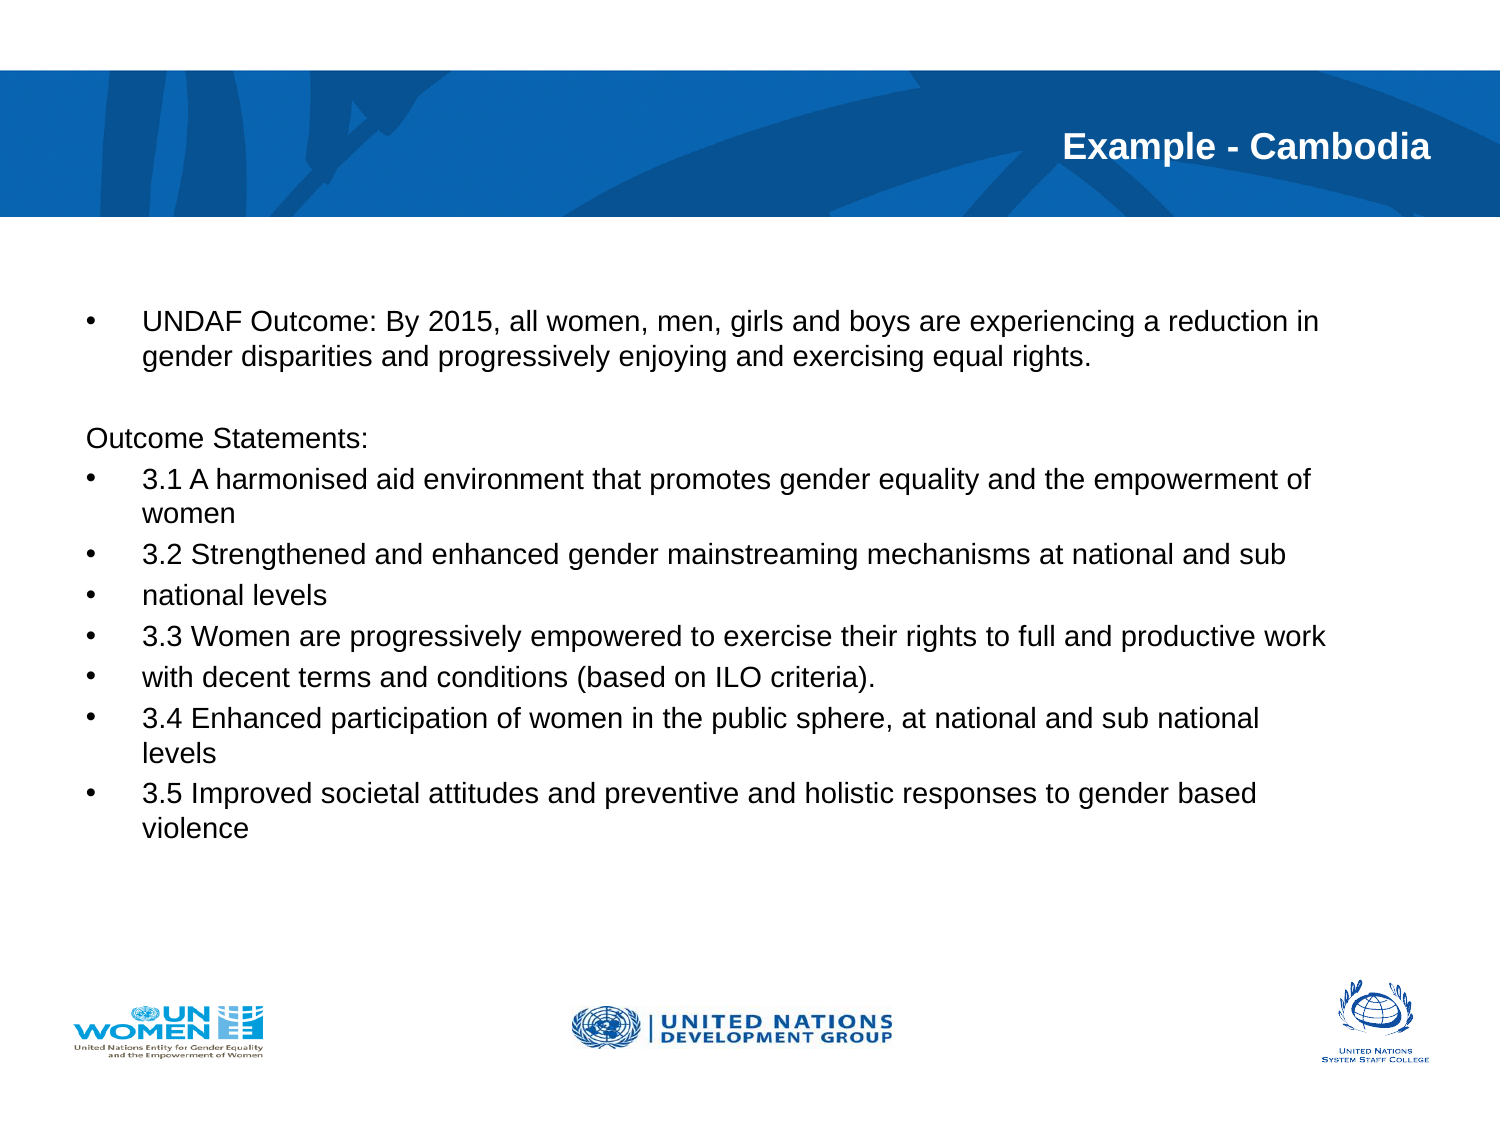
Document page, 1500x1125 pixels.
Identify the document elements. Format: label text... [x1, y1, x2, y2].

picture [194, 1006, 204, 1013]
picture [0, 70, 1500, 217]
picture [1322, 979, 1429, 1063]
picture [572, 1006, 892, 1049]
title Example - Cambodia [171, 94, 1447, 195]
list UNDAF Outcome: By 2015, all women, men, girls and boys are experiencing a reduction in gender disparities and progressively enjoying and exercising equal rights. Outcome Statements: 3.1 A harmonised aid environment that promotes gender equality and the empowerment of women 3.2 Strengthened and enhanced gender mainstreaming mechanisms at national and sub national levels 3.3 Women are progressively empowered to exercise their rights to full and productive work with decent terms and conditions (based on ILO criteria). 3.4 Enhanced participation of women in the public sphere, at national and sub national levels 3.5 Improved societal attitudes and preventive and holistic responses to gender based violence [70, 295, 1346, 970]
picture [73, 1006, 263, 1059]
picture [170, 1006, 179, 1018]
